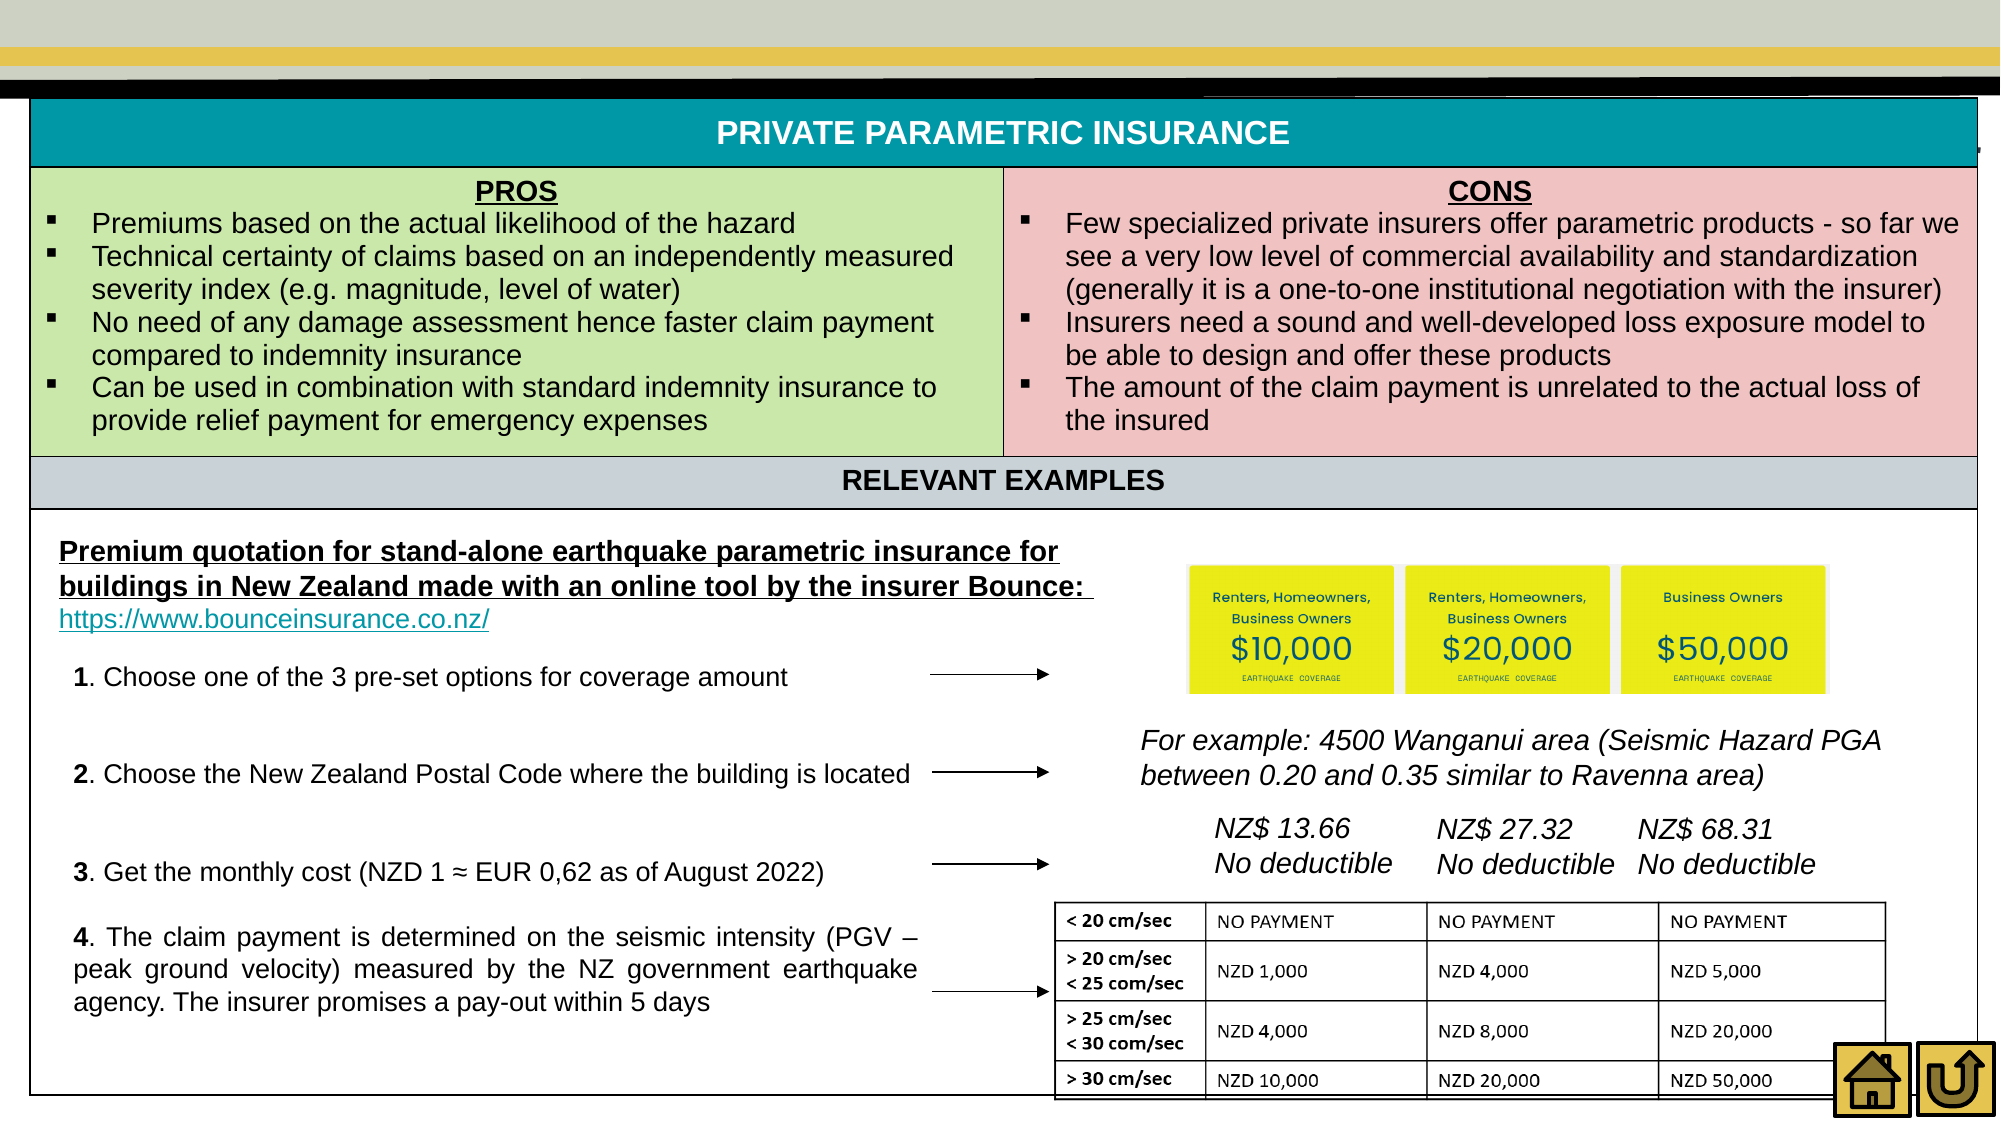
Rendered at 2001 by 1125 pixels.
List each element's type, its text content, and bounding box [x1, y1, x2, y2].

text_box [1833, 1042, 1912, 1118]
picture [1185, 564, 1830, 695]
picture [1053, 900, 1887, 1105]
text_box NZ$ 13.66 No deductible [1199, 801, 1430, 887]
text_box NZ$ 27.32 No deductible [1421, 803, 1622, 888]
text_box [1916, 1041, 1996, 1117]
table_cell RELEVANT EXAMPLES [31, 457, 1977, 508]
text_box 1. Choose one of the 3 pre-set options for coverage amount 2. Choose the New Zealand Postal Code where the building is located 3. Get the monthly cost (NZD 1 ≈ EUR 0,62 as of August 2022) 4. The claim payment is determined on the seismic intensity (PGV – peak ground velocity) measured by the NZ government earthquake agency. The insurer promises a pay-out within 5 days [58, 651, 933, 1024]
text_box NZ$ 68.31 No deductible [1622, 803, 1902, 888]
text_box For example: 4500 Wanganui area (Seismic Hazard PGA between 0.20 and 0.35 similar to Ravenna area) [1125, 713, 1925, 799]
table_header PRIVATE PARAMETRIC INSURANCE [31, 99, 1977, 166]
text_box Premium quotation for stand-alone earthquake parametric insurance for buildings in New Zealand made with an online tool by the insurer Bounce: https://www.bounceinsurance.co.nz/ [43, 524, 1164, 642]
table_cell CONS Few specialized private insurers offer parametric products - so far we see a very low level of commercial availability and standardization (generally it is a one-to-one institutional negotiation with the insurer) Insurers need a sound and well-developed loss exposure model to be able to design and offer these products The amount of the claim payment is unrelated to the actual loss of the insured [1004, 168, 1977, 456]
table_cell [31, 510, 1977, 1094]
table_cell PROS Premiums based on the actual likelihood of the hazard Technical certainty of claims based on an independently measured severity index (e.g. magnitude, level of water) No need of any damage assessment hence faster claim payment compared to indemnity insurance Can be used in combination with standard indemnity insurance to provide relief payment for emergency expenses [31, 168, 1003, 456]
